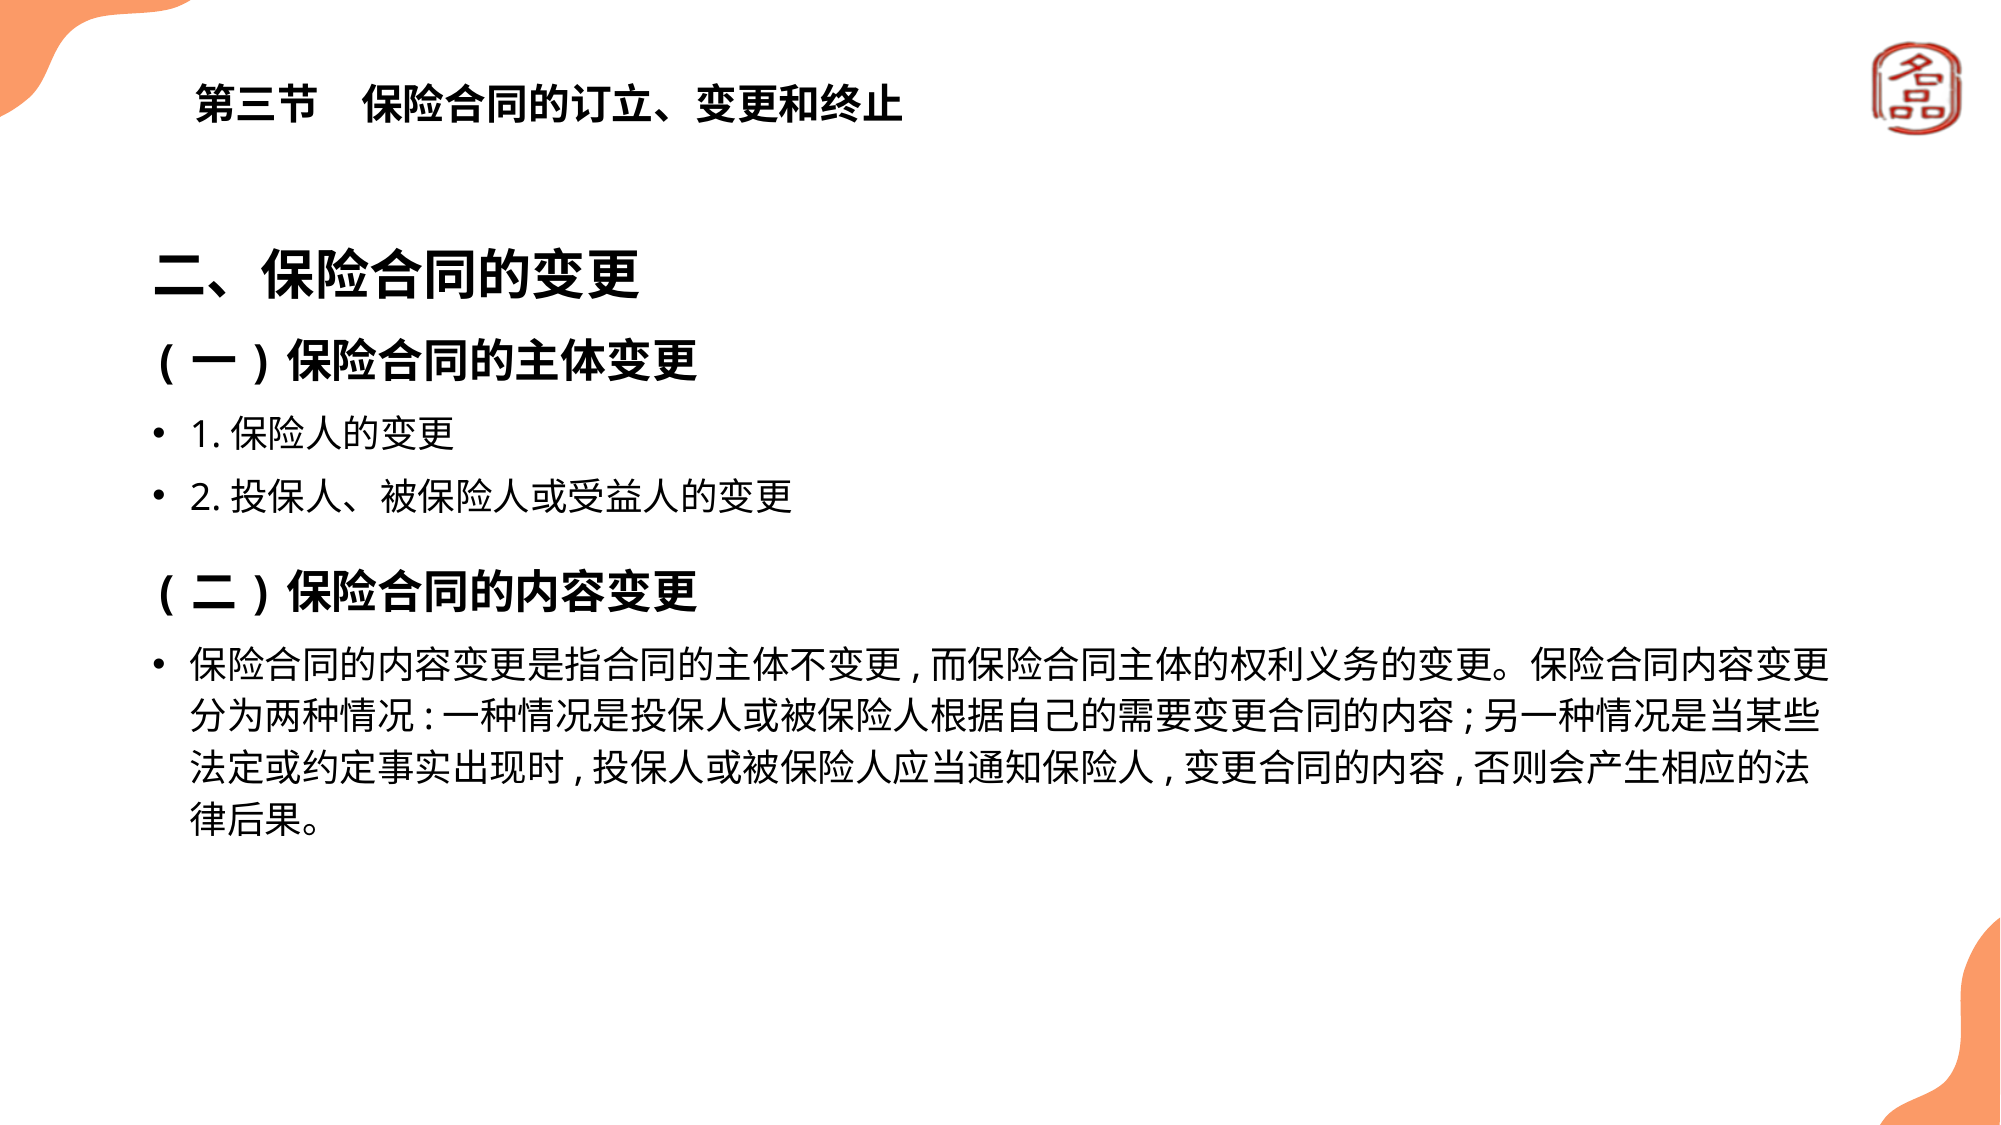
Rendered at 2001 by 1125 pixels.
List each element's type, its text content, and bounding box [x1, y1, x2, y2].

title 第三节 保险合同的订立、变更和终止 [137, 60, 1863, 152]
picture [1861, 10, 1990, 147]
list 二、保险合同的变更 (一)保险合同的主体变更 1.保险人的变更 2.投保人、被保险人或受益人的变更 (二)保险合同的内容变更 保险合同的内容变更是指合同的主体不变更,而保险合同主体的权利义务的变更。保险合同内容变更分为两种情况:一种情况是投保人或被保险人根据自己的需要变更合同的内容;另一种情况是当某些法定或约定事实出现时,投保人或被保险人应当通知保险人,变更合同的内容,否则会产生相应的法律后果。 [137, 217, 1863, 1031]
